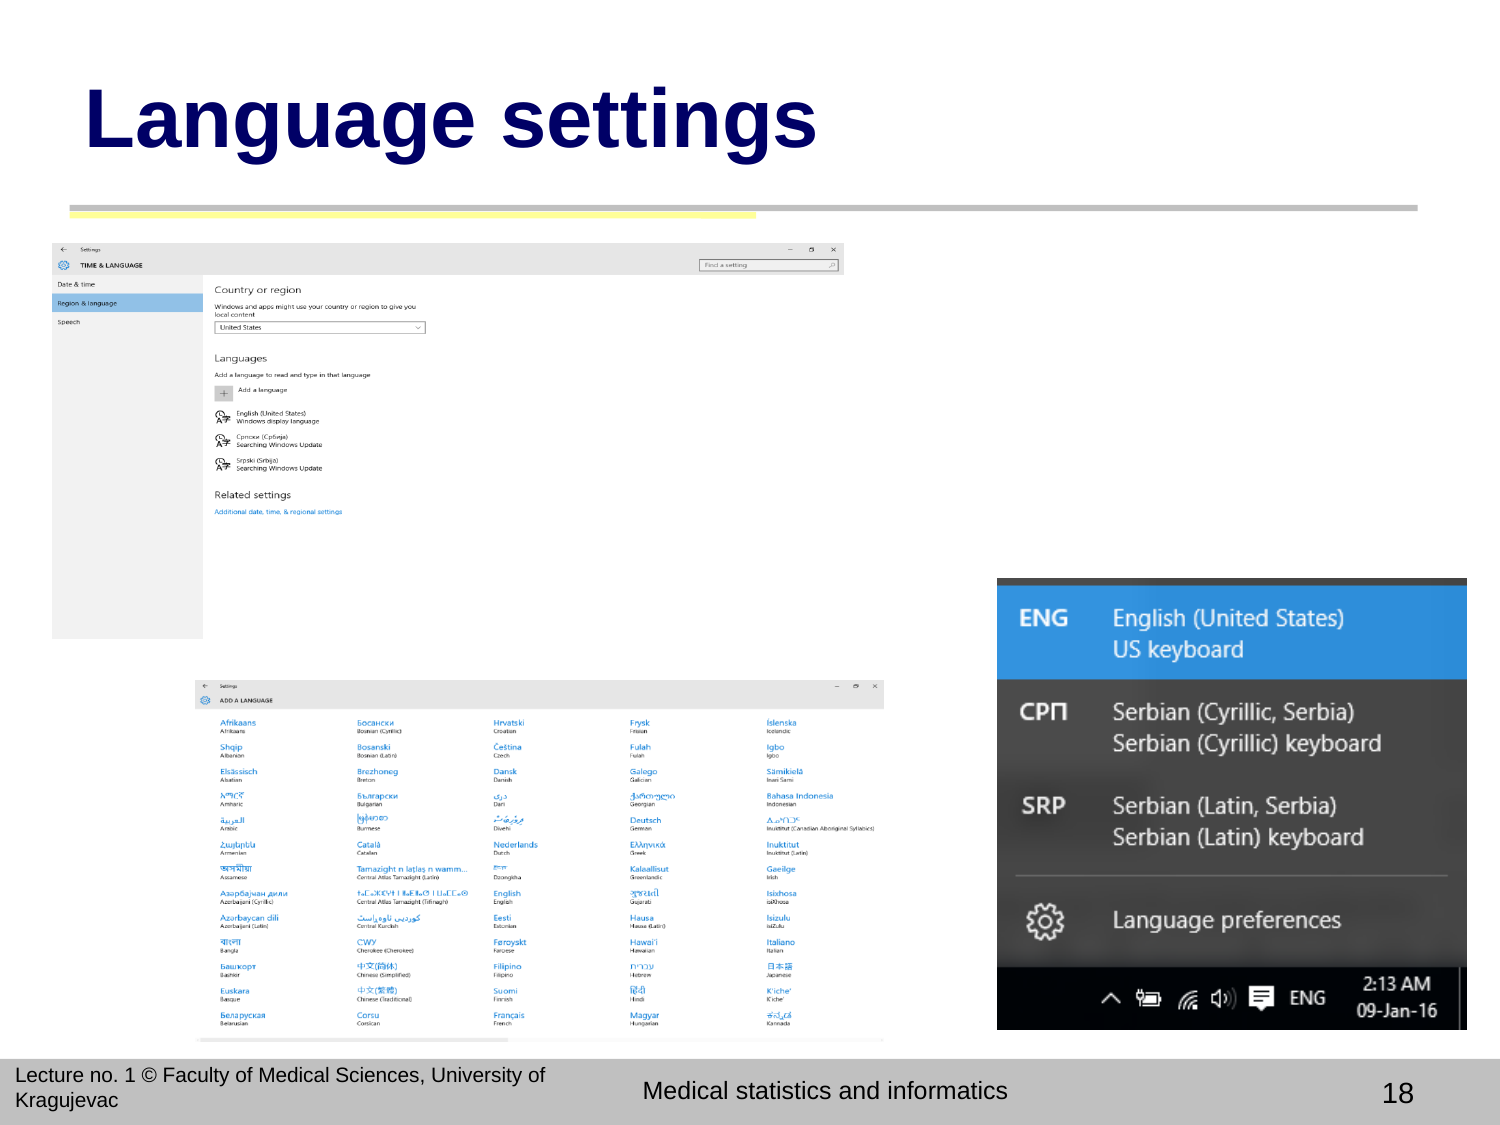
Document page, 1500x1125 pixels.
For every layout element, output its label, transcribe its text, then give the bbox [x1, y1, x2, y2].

picture [194, 680, 885, 1043]
title Language settings [69, 19, 1426, 208]
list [997, 577, 1467, 1030]
footer Medical statistics and informatics [512, 1066, 1140, 1125]
picture [52, 242, 844, 639]
slide_number 18 [1161, 1066, 1430, 1125]
slide_number Lecture no. 1 © Faculty of Medical Sciences, University of Kragujevac [0, 1053, 624, 1108]
